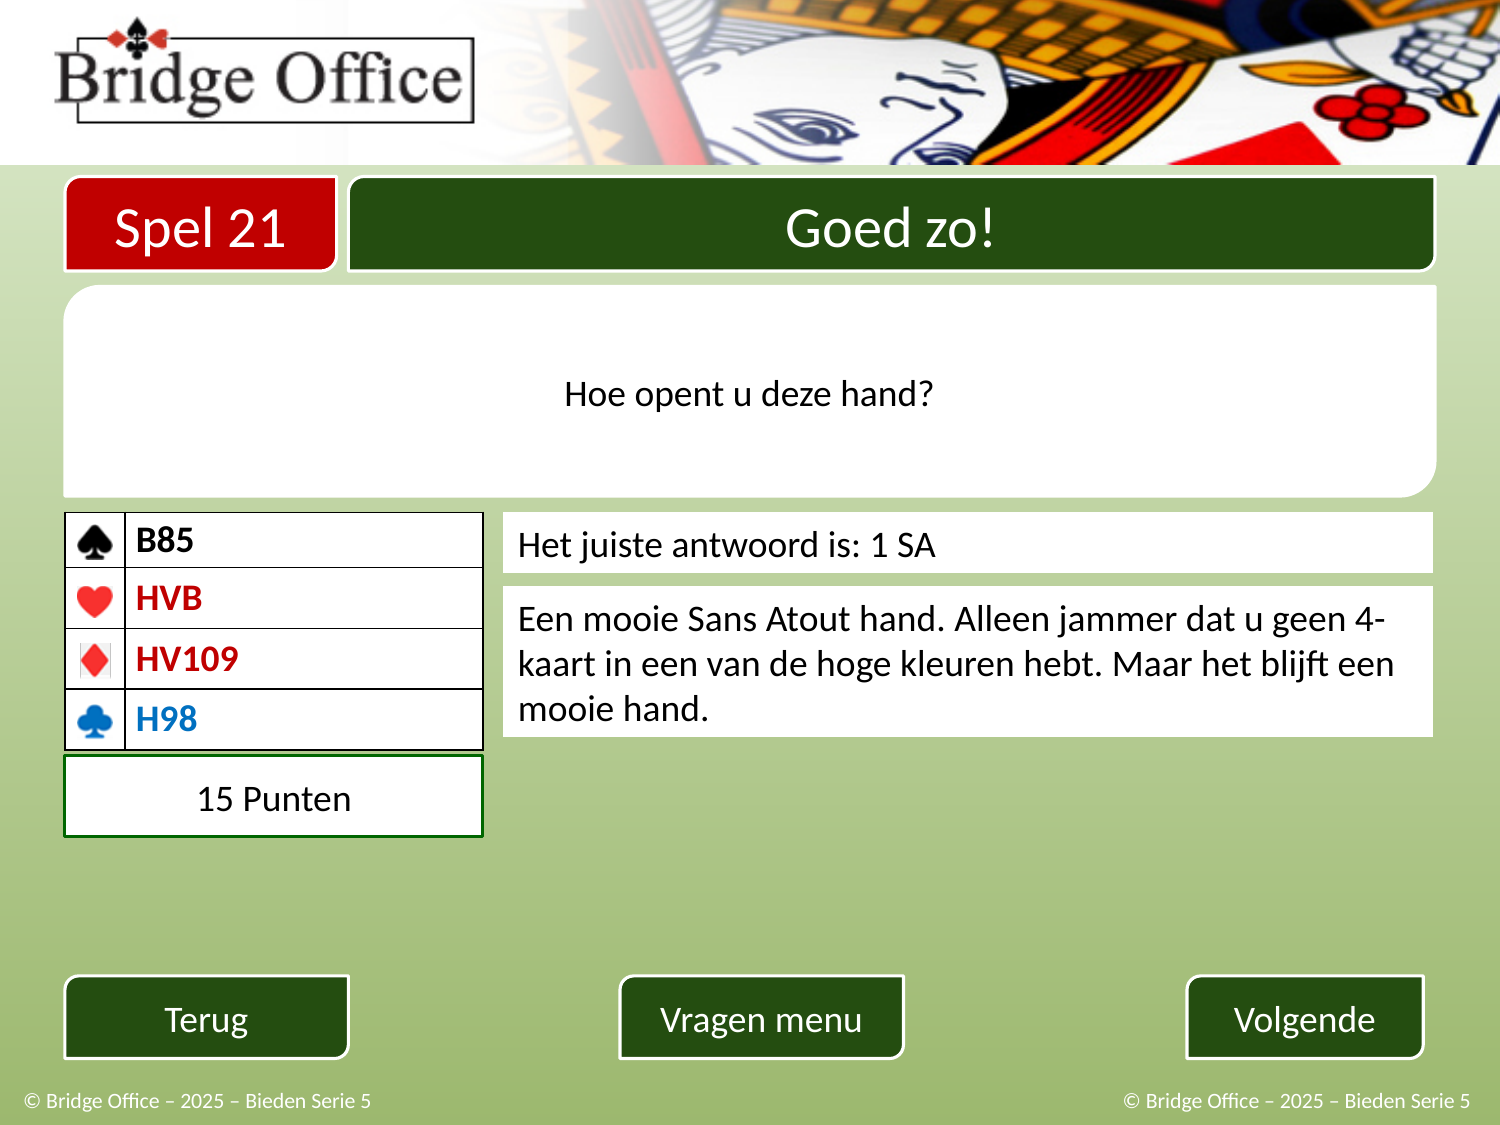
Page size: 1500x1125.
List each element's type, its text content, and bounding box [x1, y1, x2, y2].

table_cell HVB [126, 568, 482, 628]
table_header [66, 513, 124, 567]
table_cell H98 [126, 690, 482, 749]
text_box Spel 21 [63, 178, 339, 273]
table_cell HV109 [126, 629, 482, 688]
text_box Het juiste antwoord is: 1 SA [503, 512, 1433, 573]
text_box © Bridge Office – 2025 – Bieden Serie 5 [8, 1079, 393, 1121]
text_box Hoe opent u deze hand? [63, 284, 1437, 498]
table_header B85 [126, 513, 482, 567]
picture [77, 585, 113, 618]
text_box Goed zo! [346, 178, 1437, 273]
picture [77, 643, 113, 679]
text_box © Bridge Office – 2025 – Bieden Serie 5 [1107, 1079, 1500, 1121]
picture [0, 0, 1500, 166]
text_box Vragen menu [618, 974, 906, 1061]
text_box Volgende [1185, 974, 1425, 1061]
table_cell [66, 629, 124, 688]
table_cell [66, 568, 124, 628]
table_cell [66, 690, 124, 749]
text_box Terug [63, 974, 350, 1061]
picture [77, 703, 113, 740]
text_box 15 Punten [63, 754, 484, 838]
picture [77, 524, 113, 561]
text_box Een mooie Sans Atout hand. Alleen jammer dat u geen 4-kaart in een van de hoge kleuren hebt. Maar het blijft een mooie hand. [503, 586, 1433, 737]
